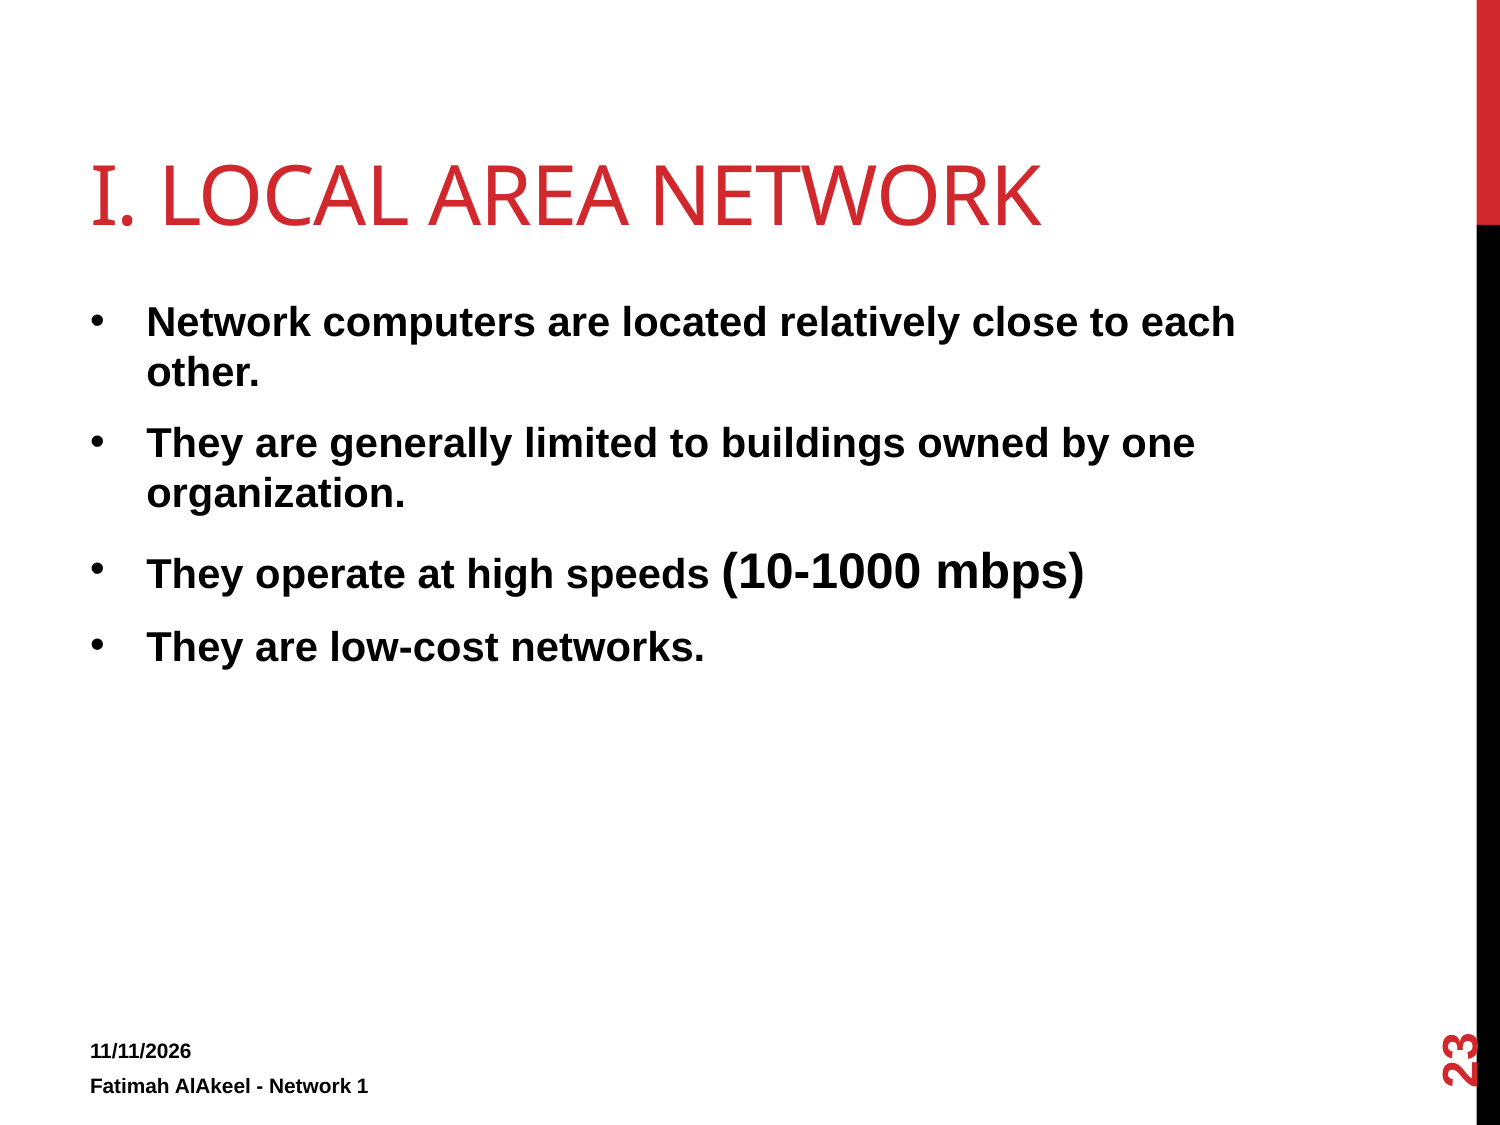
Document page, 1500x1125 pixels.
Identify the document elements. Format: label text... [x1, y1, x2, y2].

title I. Local Area Network [75, 25, 1425, 250]
slide_number 23 [1427, 887, 1488, 1104]
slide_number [75, 1012, 638, 1063]
footer Fatimah AlAkeel - Network 1 [75, 1065, 638, 1112]
list Network computers are located relatively close to each other. They are generally limited to buildings owned by one organization. They operate at high speeds (10-1000 mbps) They are low-cost networks. [75, 287, 1325, 1005]
